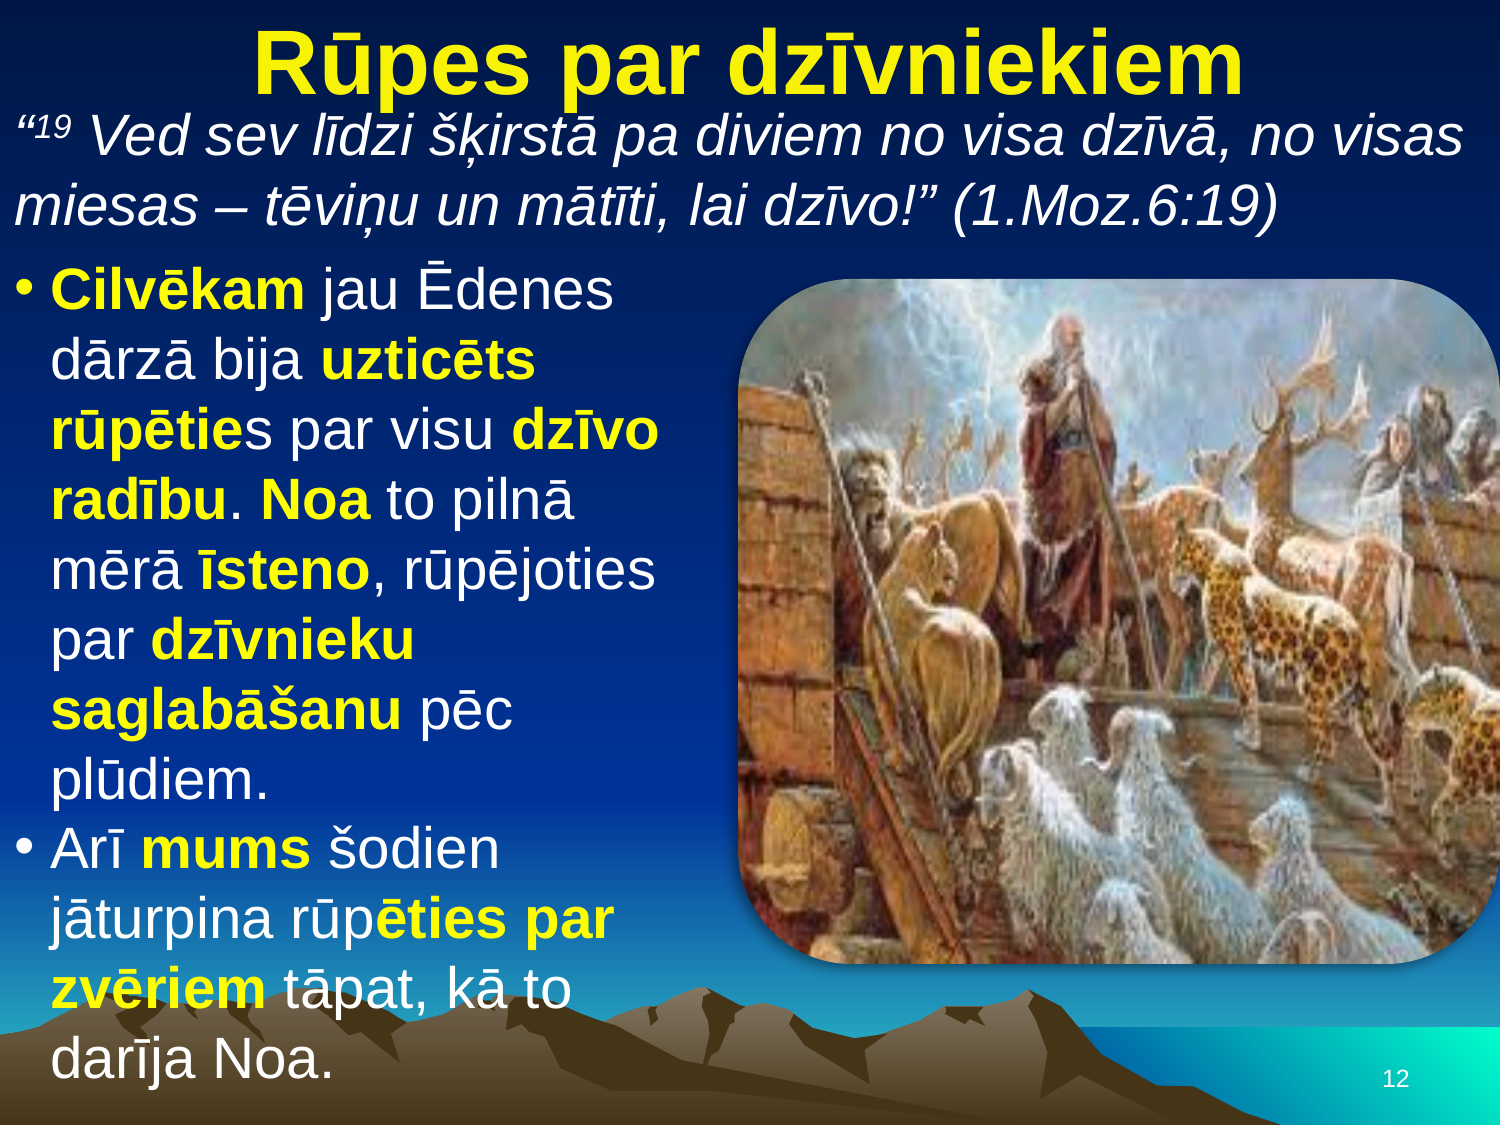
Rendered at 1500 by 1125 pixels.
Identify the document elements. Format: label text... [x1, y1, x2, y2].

title Rūpes par dzīvniekiem [0, 0, 1500, 90]
picture [737, 278, 1500, 965]
slide_number 12 [1074, 1024, 1426, 1101]
text_box Cilvēkam jau Ēdenes dārzā bija uzticēts rūpēties par visu dzīvo radību. Noa to pilnā mērā īsteno, rūpējoties par dzīvnieku saglabāšanu pēc plūdiem. Arī mums šodien jāturpina rūpēties par zvēriem tāpat, kā to darīja Noa. [0, 243, 739, 1098]
text_box “19 Ved sev līdzi šķirstā pa diviem no visa dzīvā, no visas miesas – tēviņu un mātīti, lai dzīvo!” (1.Moz.6:19) [0, 90, 1500, 278]
